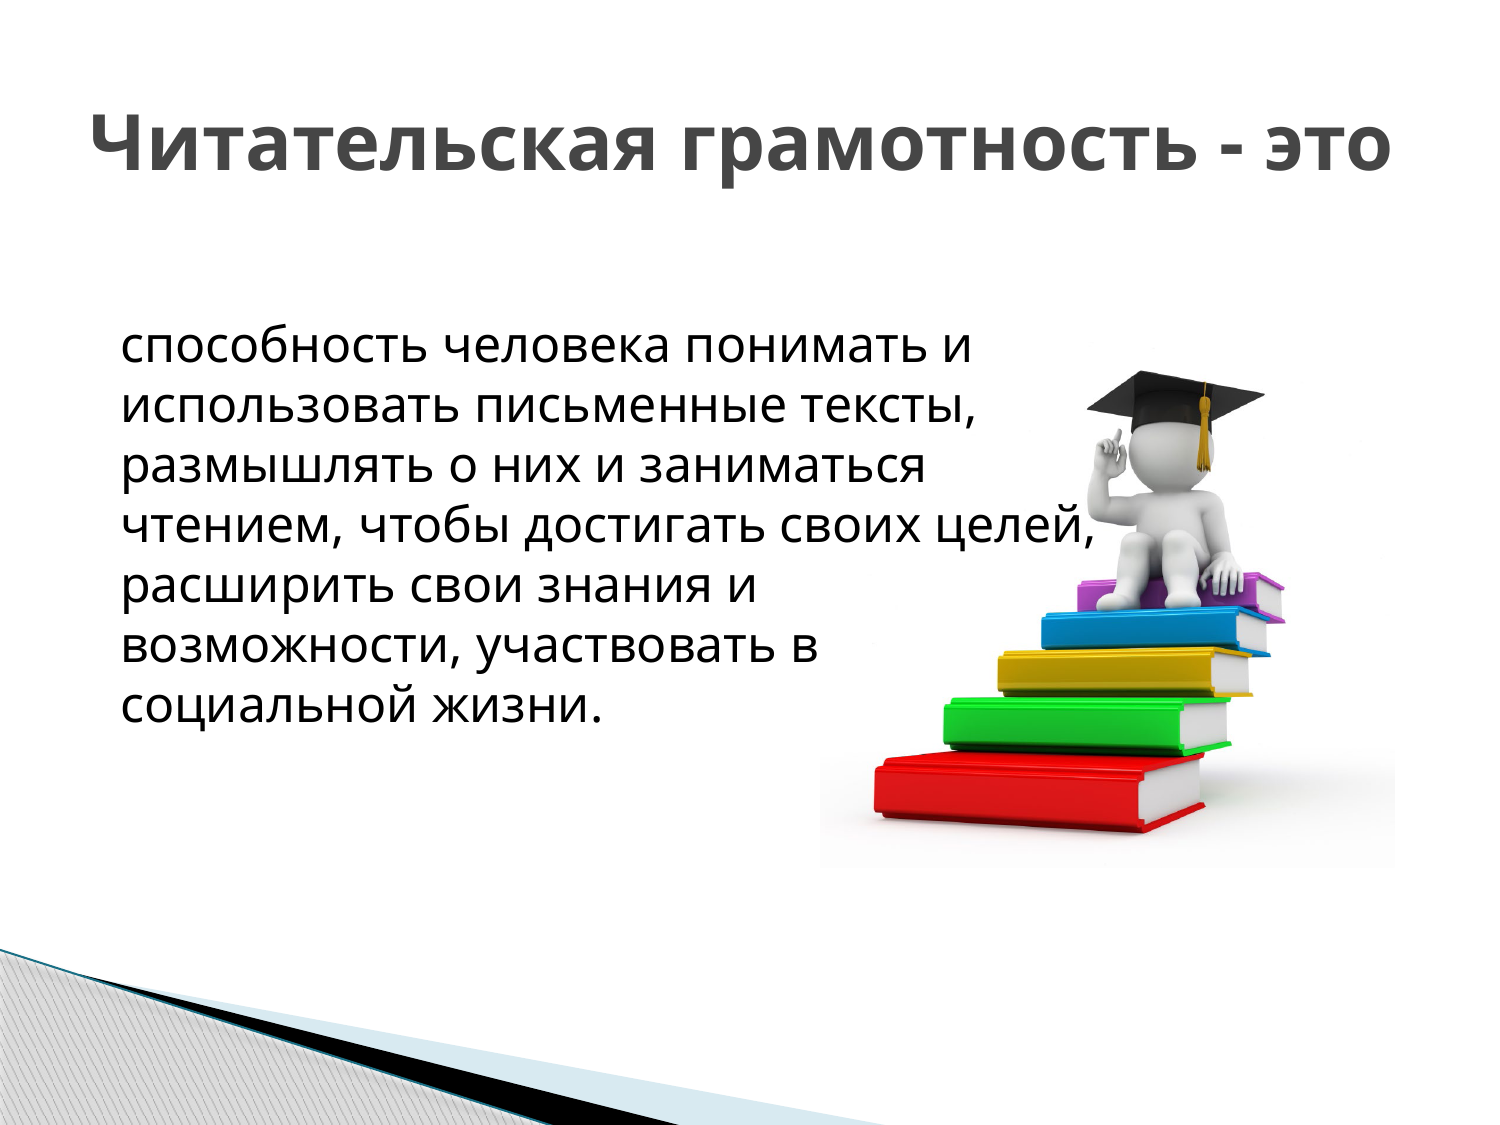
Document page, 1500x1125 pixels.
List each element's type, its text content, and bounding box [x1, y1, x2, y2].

text_box способность человека понимать и использовать письменные тексты, размышлять о них и заниматься чтением, чтобы достигать своих целей, расширить свои знания и возможности, участвовать в социальной жизни. [105, 304, 1125, 740]
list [820, 327, 1395, 868]
title Читательская грамотность - это [75, 45, 1425, 233]
